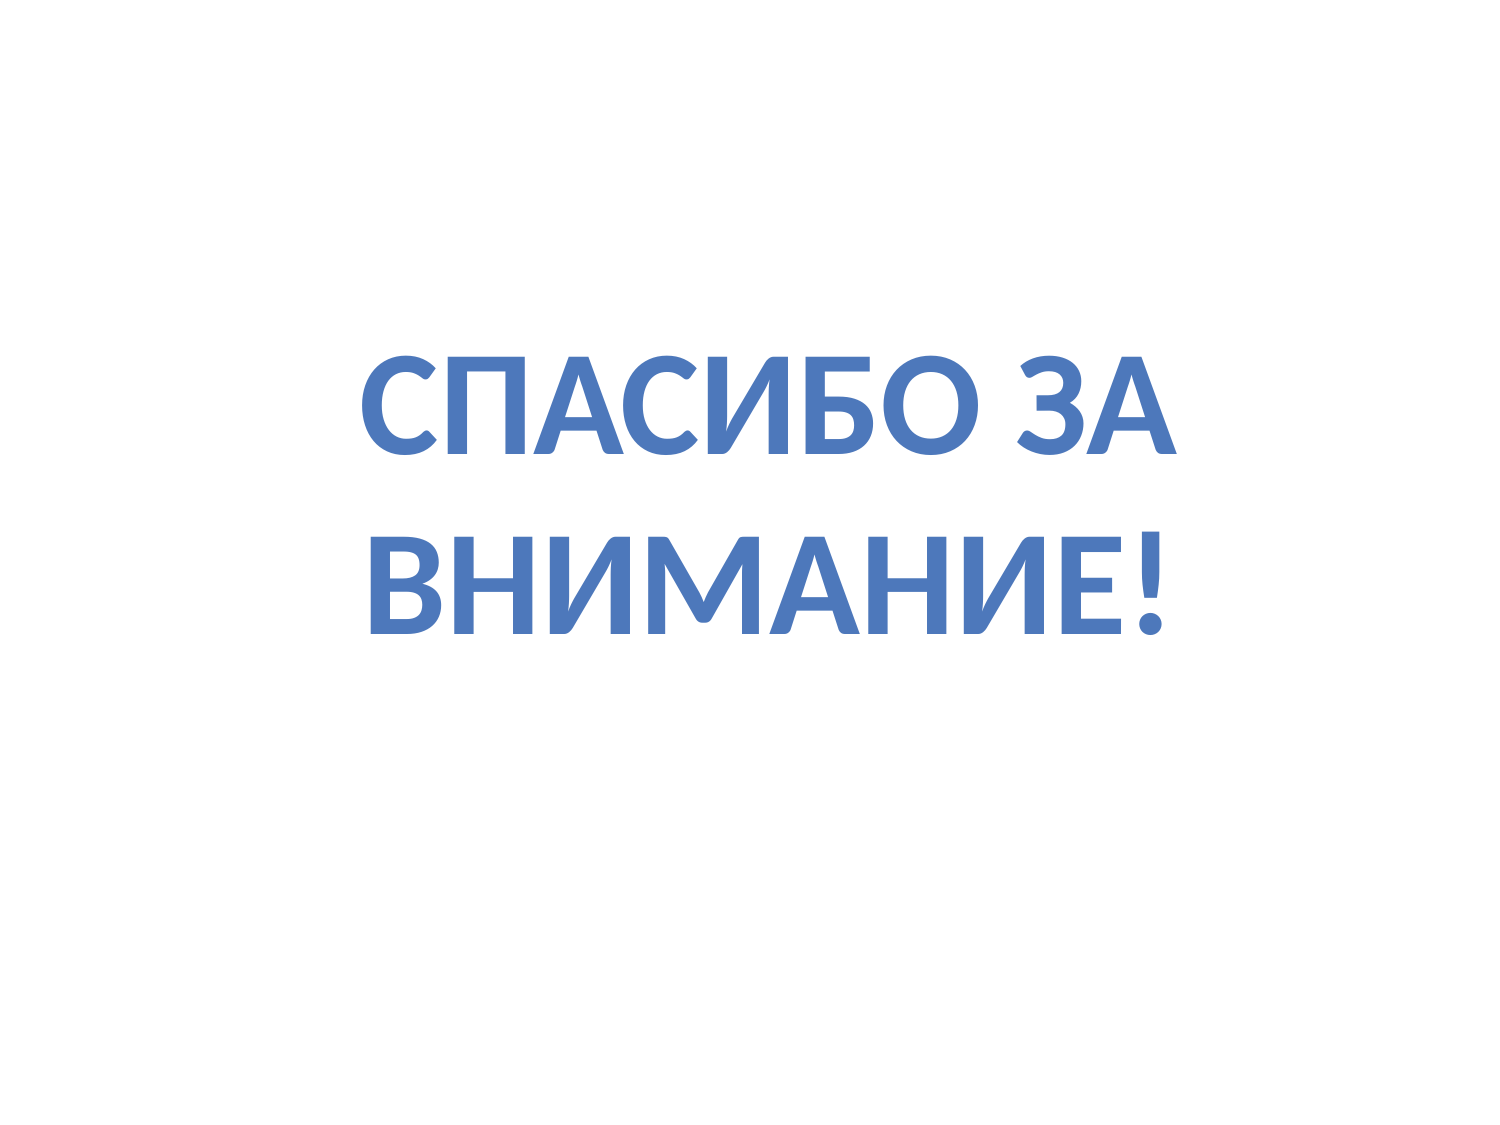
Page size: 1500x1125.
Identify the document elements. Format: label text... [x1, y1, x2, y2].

title Спасибо за внимание! [82, 281, 1457, 688]
